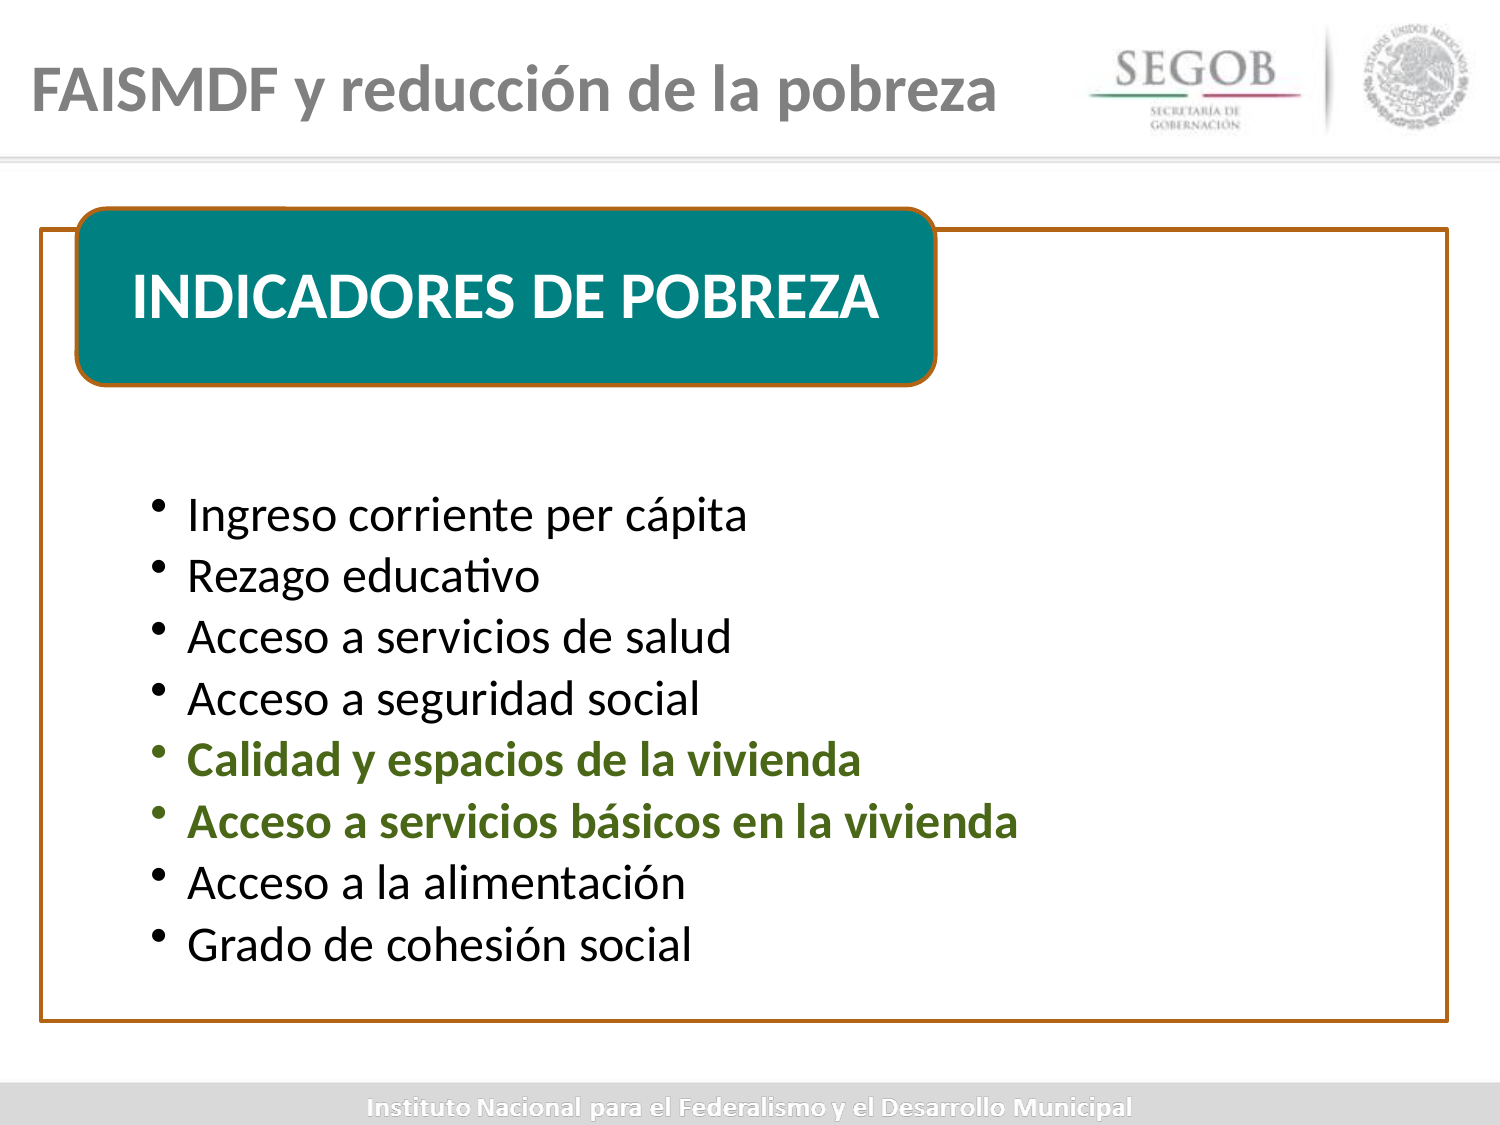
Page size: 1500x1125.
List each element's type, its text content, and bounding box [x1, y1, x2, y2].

text_box FAISMDF y reducción de la pobreza [16, 52, 1069, 132]
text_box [41, 172, 1448, 1059]
picture [0, 0, 1500, 1125]
